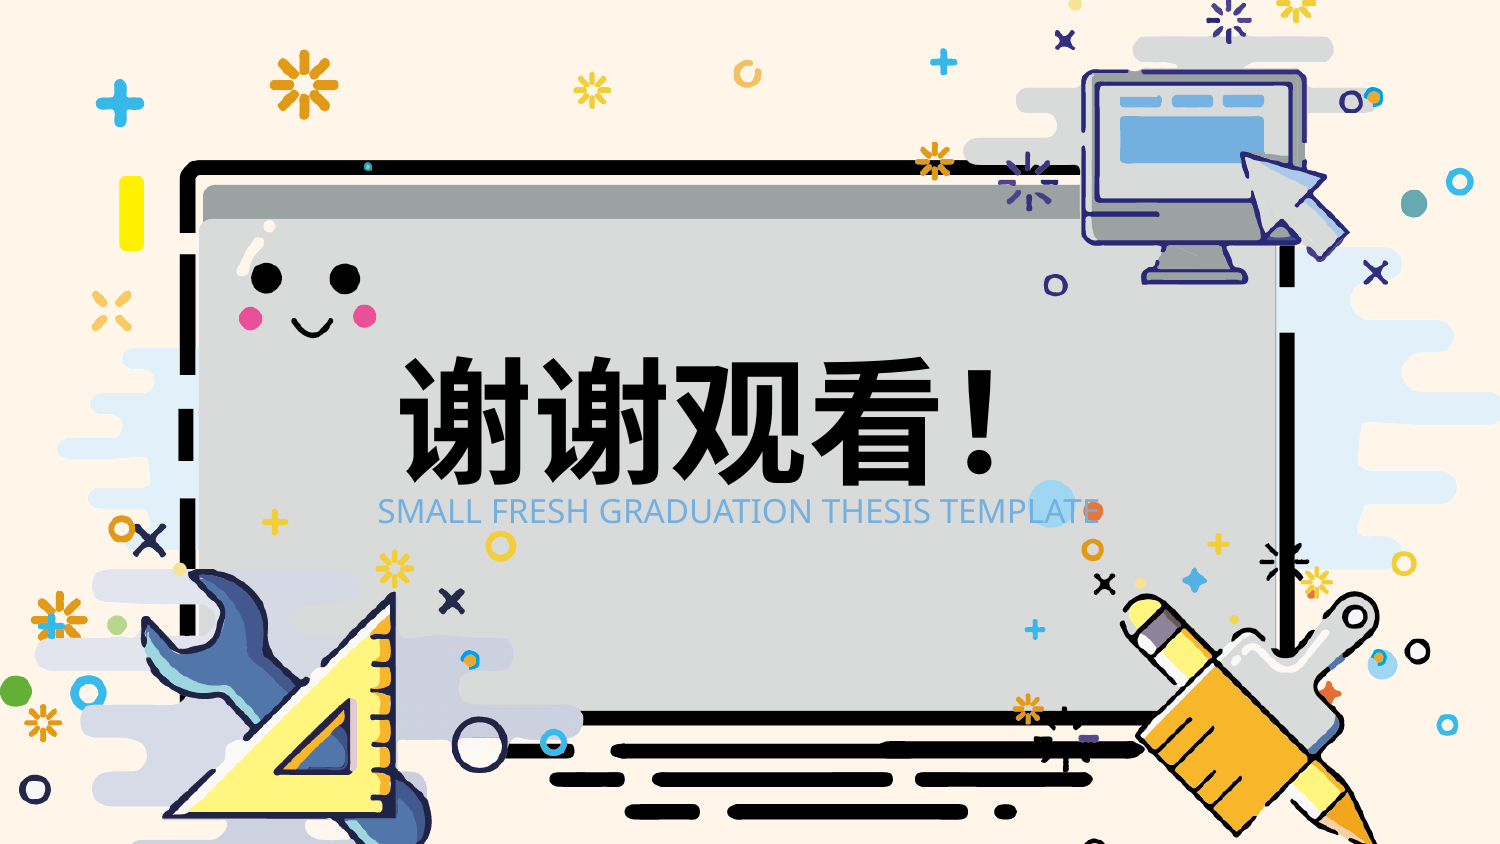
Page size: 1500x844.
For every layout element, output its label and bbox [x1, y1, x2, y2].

text_box [375, 328, 1104, 539]
picture [0, 0, 1500, 844]
